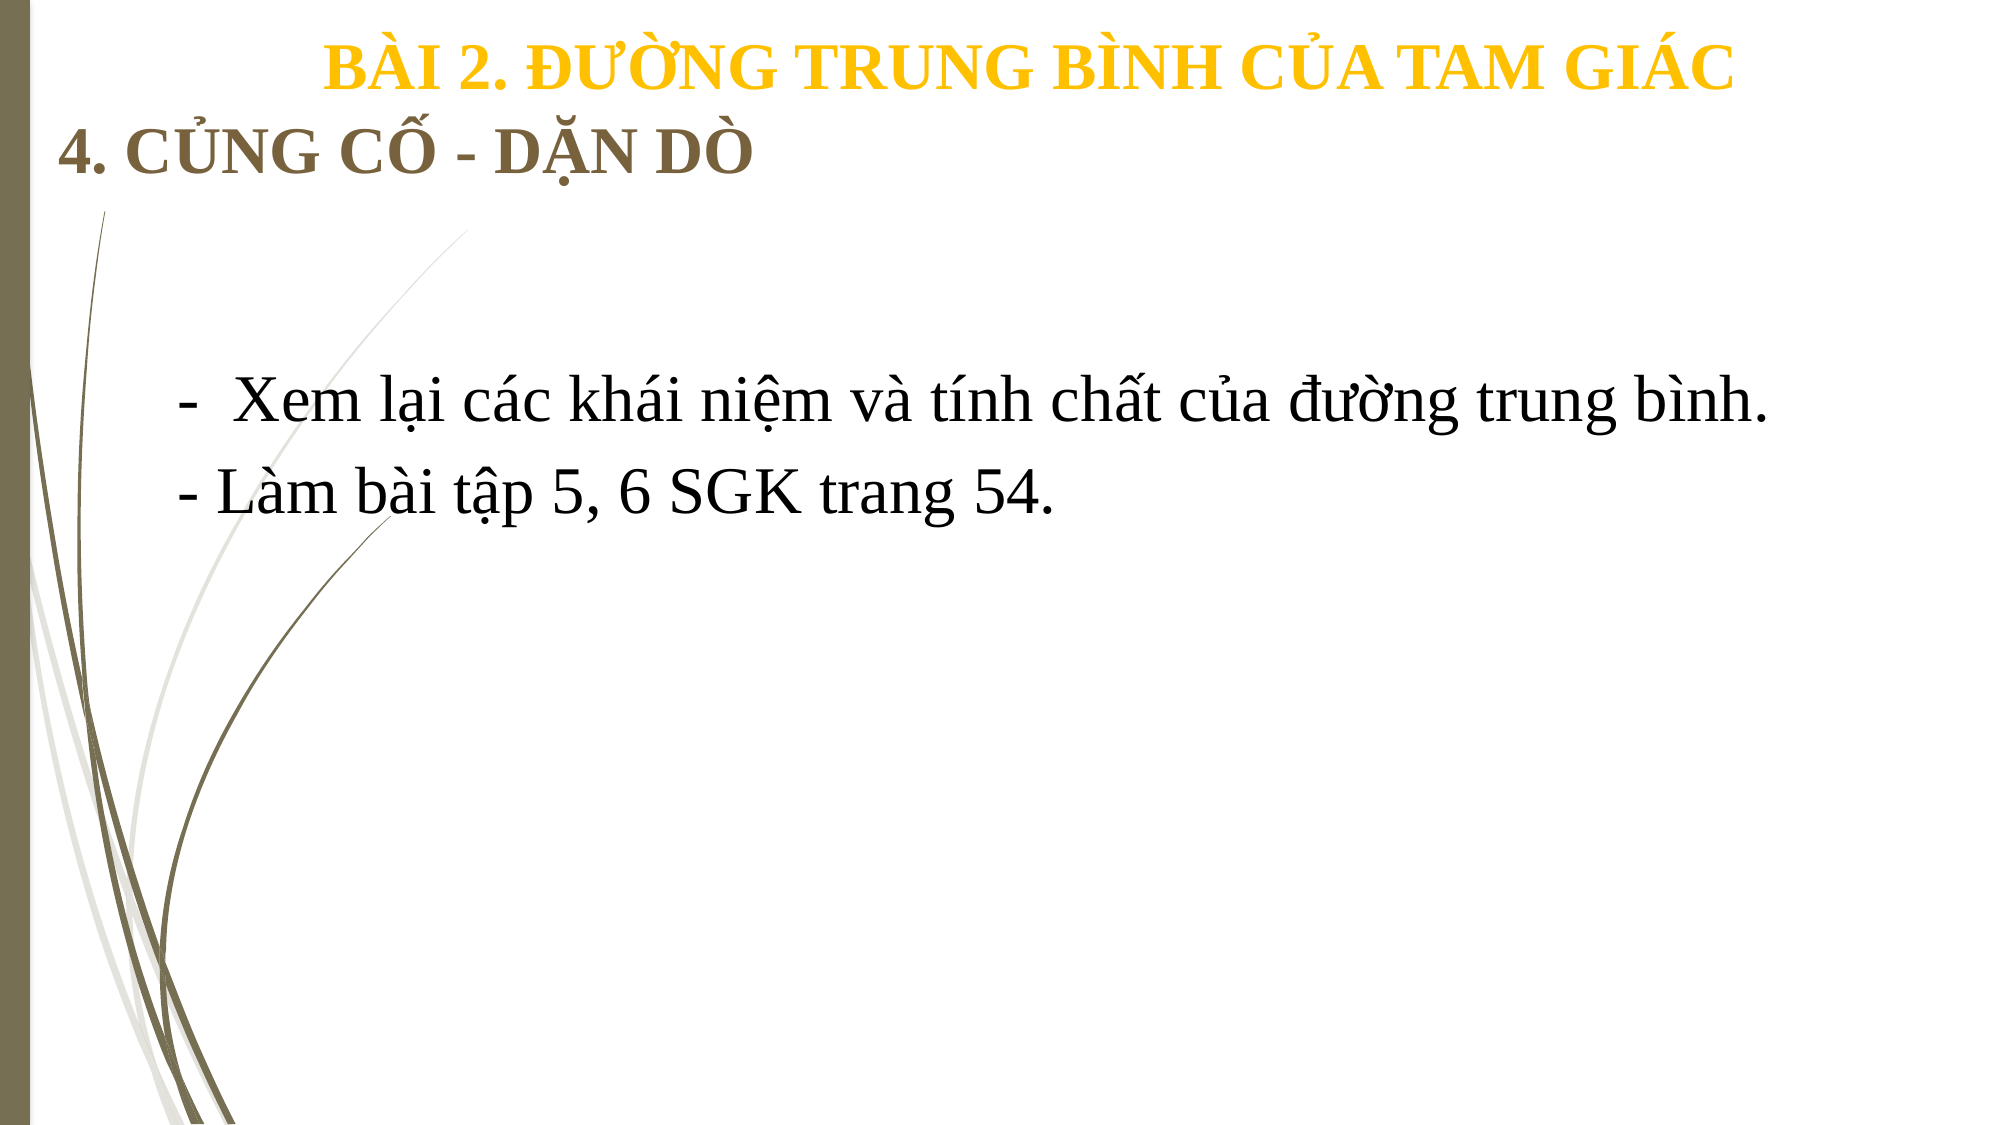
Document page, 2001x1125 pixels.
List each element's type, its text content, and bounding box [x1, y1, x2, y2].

text_box BÀI 2. ĐƯỜNG TRUNG BÌNH CỦA TAM GIÁC [308, 15, 1789, 110]
text_box 4. CỦNG CỐ - DẶN DÒ [43, 99, 1555, 195]
text_box - Xem lại các khái niệm và tính chất của đường trung bình. - Làm bài tập 5, 6 SGK trang 54. [162, 335, 1788, 614]
